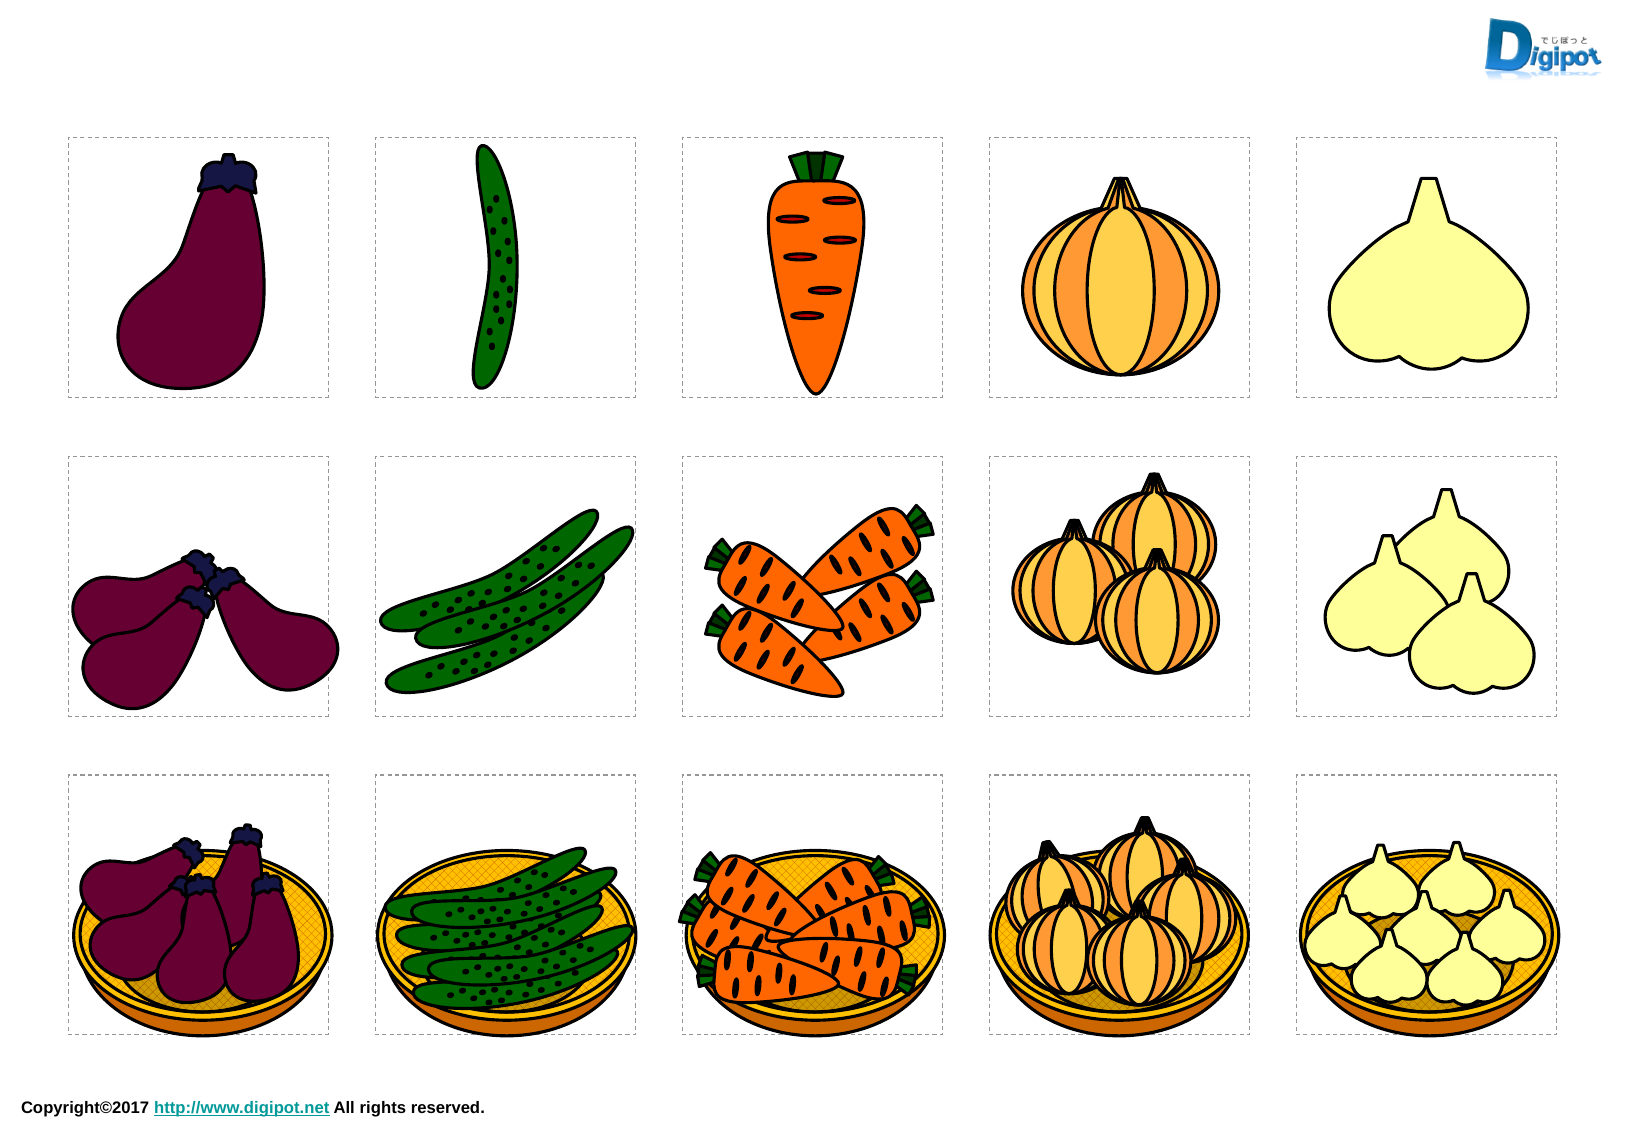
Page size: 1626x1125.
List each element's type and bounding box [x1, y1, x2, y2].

text_box [768, 152, 865, 395]
text_box [1324, 489, 1535, 694]
text_box [989, 817, 1249, 1037]
text_box [472, 145, 518, 389]
text_box [1012, 473, 1219, 674]
text_box [373, 557, 652, 664]
text_box [377, 850, 638, 1037]
text_box [73, 823, 333, 1037]
text_box [69, 545, 320, 714]
picture [1485, 18, 1602, 82]
text_box [117, 154, 265, 389]
text_box [701, 526, 938, 687]
text_box [675, 850, 945, 1037]
text_box [1300, 842, 1560, 1036]
text_box [1022, 178, 1219, 375]
text_box [1329, 178, 1529, 370]
